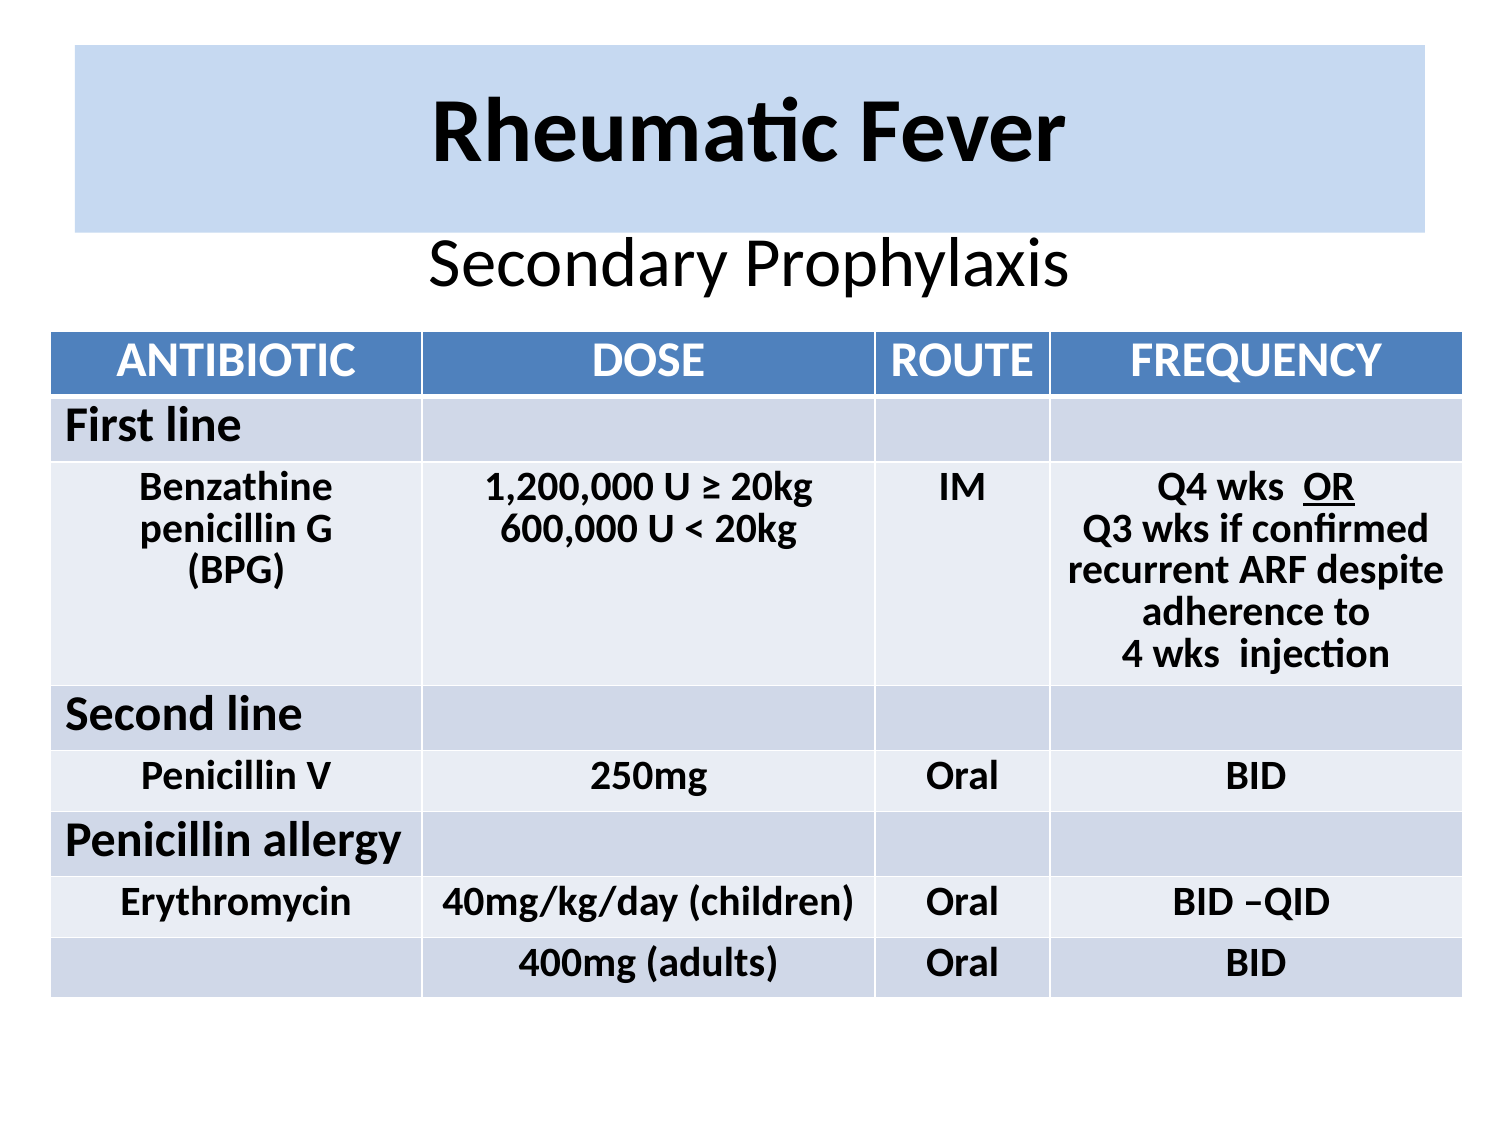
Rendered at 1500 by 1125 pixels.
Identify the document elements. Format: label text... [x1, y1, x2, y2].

table_cell Oral [876, 877, 1049, 937]
table_cell Oral [876, 751, 1049, 811]
table_header DOSE [423, 332, 874, 394]
table_header ROUTE [876, 332, 1049, 394]
table_cell [1051, 399, 1462, 461]
table_cell [423, 686, 874, 750]
table_cell [1051, 812, 1462, 876]
table_cell 1,200,000 U ≥ 20kg 600,000 U < 20kg [423, 463, 874, 685]
title Secondary Prophylaxis [75, 233, 1425, 309]
table_cell Penicillin allergy [51, 812, 421, 876]
table_cell Oral [876, 938, 1049, 997]
table_cell Q4 wks OR Q3 wks if confirmed recurrent ARF despite adherence to 4 wks injection [1051, 463, 1462, 685]
table_cell [876, 812, 1049, 876]
text_box Rheumatic Fever [74, 45, 1425, 233]
table_cell [876, 686, 1049, 750]
table_cell BID [1051, 751, 1462, 811]
table_cell IM [876, 463, 1049, 685]
table_cell [423, 399, 874, 461]
table_cell 40mg/kg/day (children) [423, 877, 874, 937]
table_cell [1051, 686, 1462, 750]
table_cell First line [51, 399, 421, 461]
table_cell BID [1051, 938, 1462, 997]
table_cell [876, 399, 1049, 461]
table_cell Penicillin V [51, 751, 421, 811]
table_cell Second line [51, 686, 421, 750]
table_header ANTIBIOTIC [51, 332, 421, 394]
table_cell Erythromycin [51, 877, 421, 937]
table_header FREQUENCY [1051, 332, 1462, 394]
table_cell BID –QID [1051, 877, 1462, 937]
table_cell [423, 812, 874, 876]
table_cell [51, 938, 421, 997]
table_cell Benzathine penicillin G (BPG) [51, 463, 421, 685]
table_cell 400mg (adults) [423, 938, 874, 997]
table_cell 250mg [423, 751, 874, 811]
